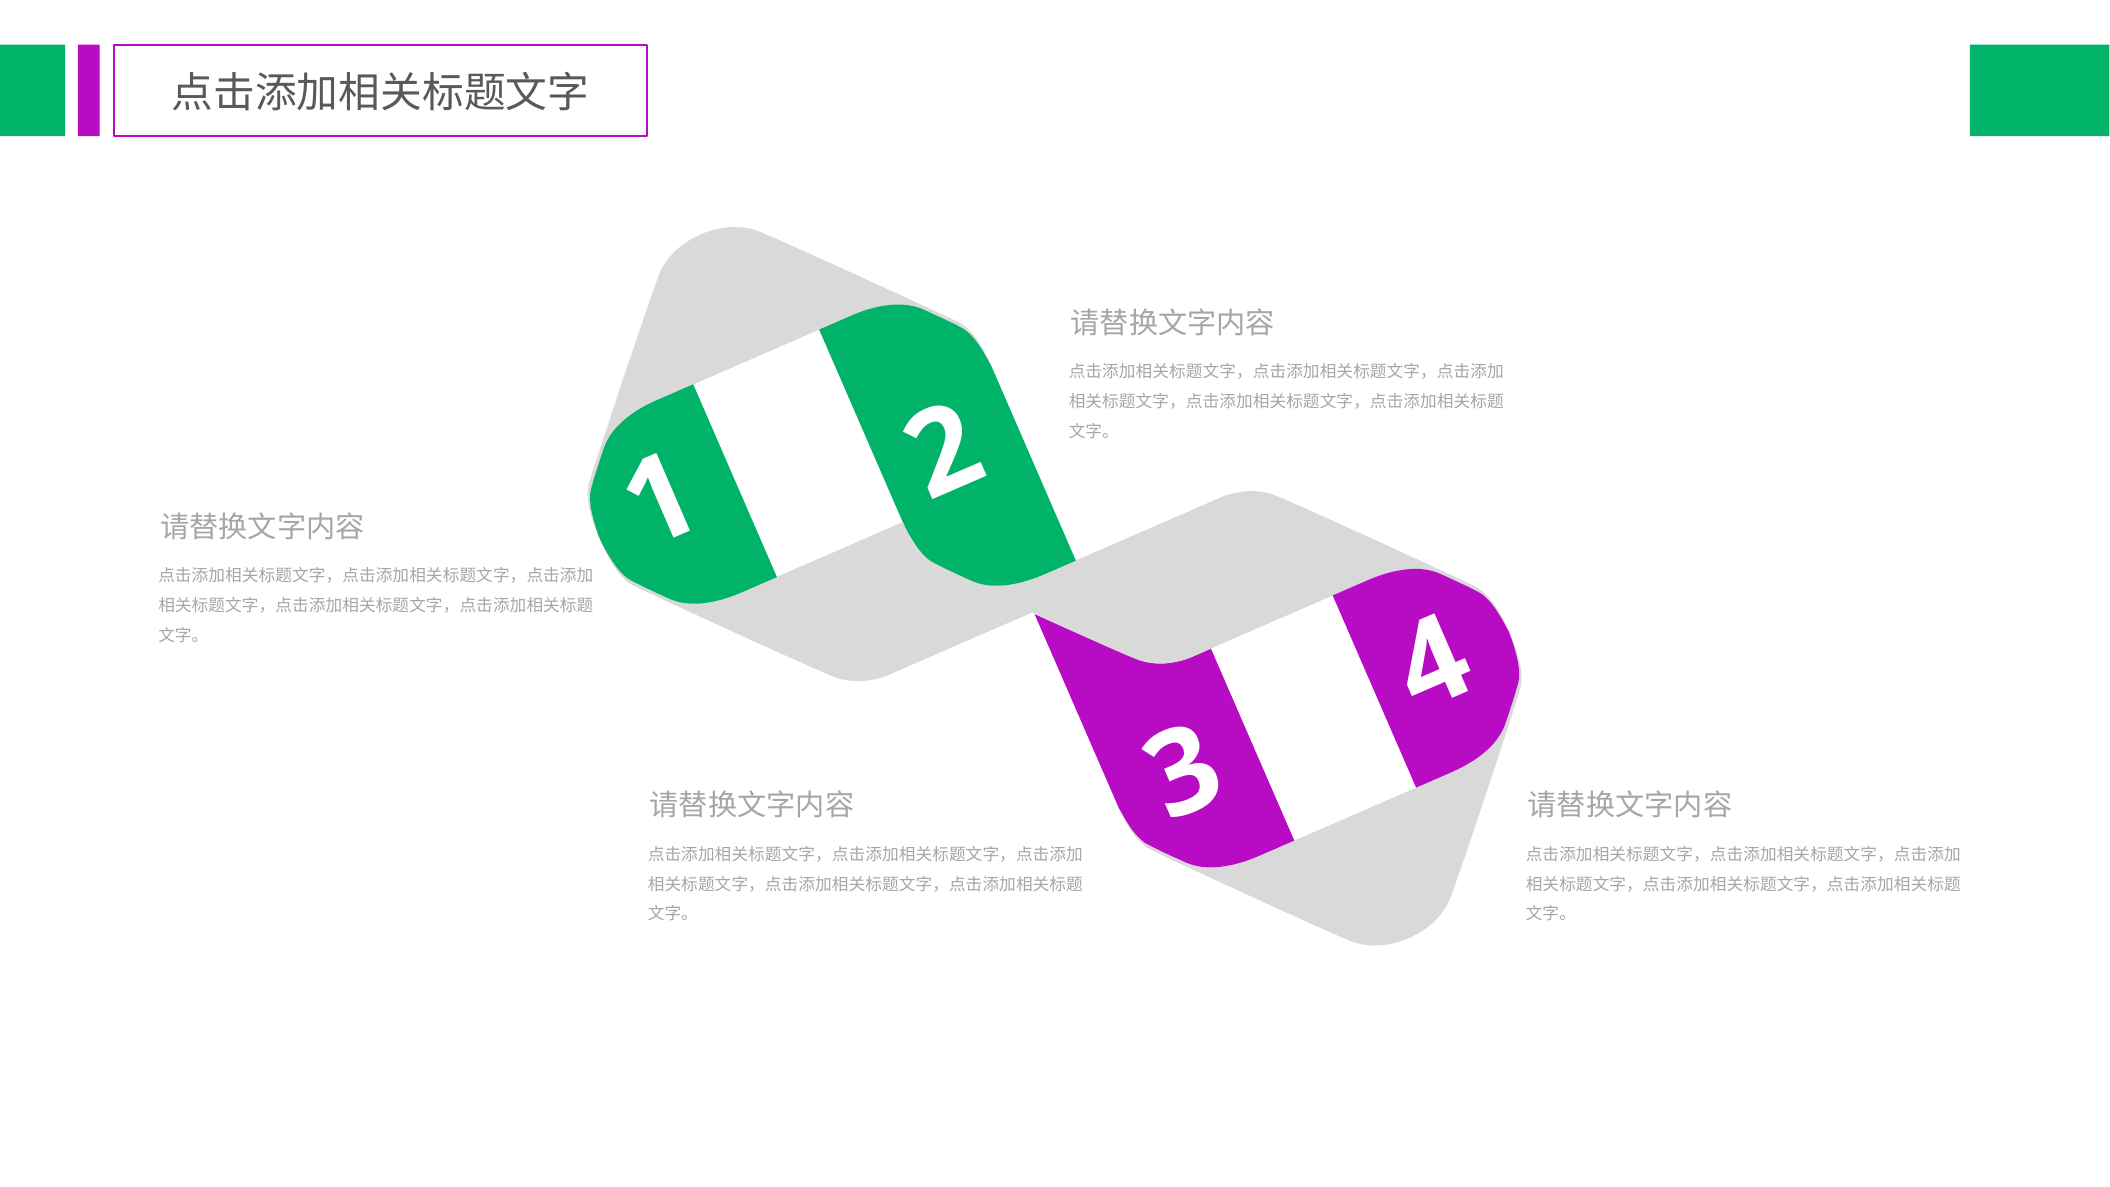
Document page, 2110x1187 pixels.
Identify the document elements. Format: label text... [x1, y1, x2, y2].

text_box 点击添加相关标题文字 [135, 44, 625, 137]
text_box 请替换文字内容 [144, 493, 534, 551]
text_box 请替换文字内容 [1576, 771, 1911, 830]
text_box 点击添加相关标题文字，点击添加相关标题文字，点击添加相关标题文字，点击添加相关标题文字，点击添加相关标题文字。 [1576, 826, 1981, 931]
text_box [534, 224, 1576, 948]
text_box 点击添加相关标题文字，点击添加相关标题文字，点击添加相关标题文字，点击添加相关标题文字，点击添加相关标题文字。 [144, 551, 534, 652]
